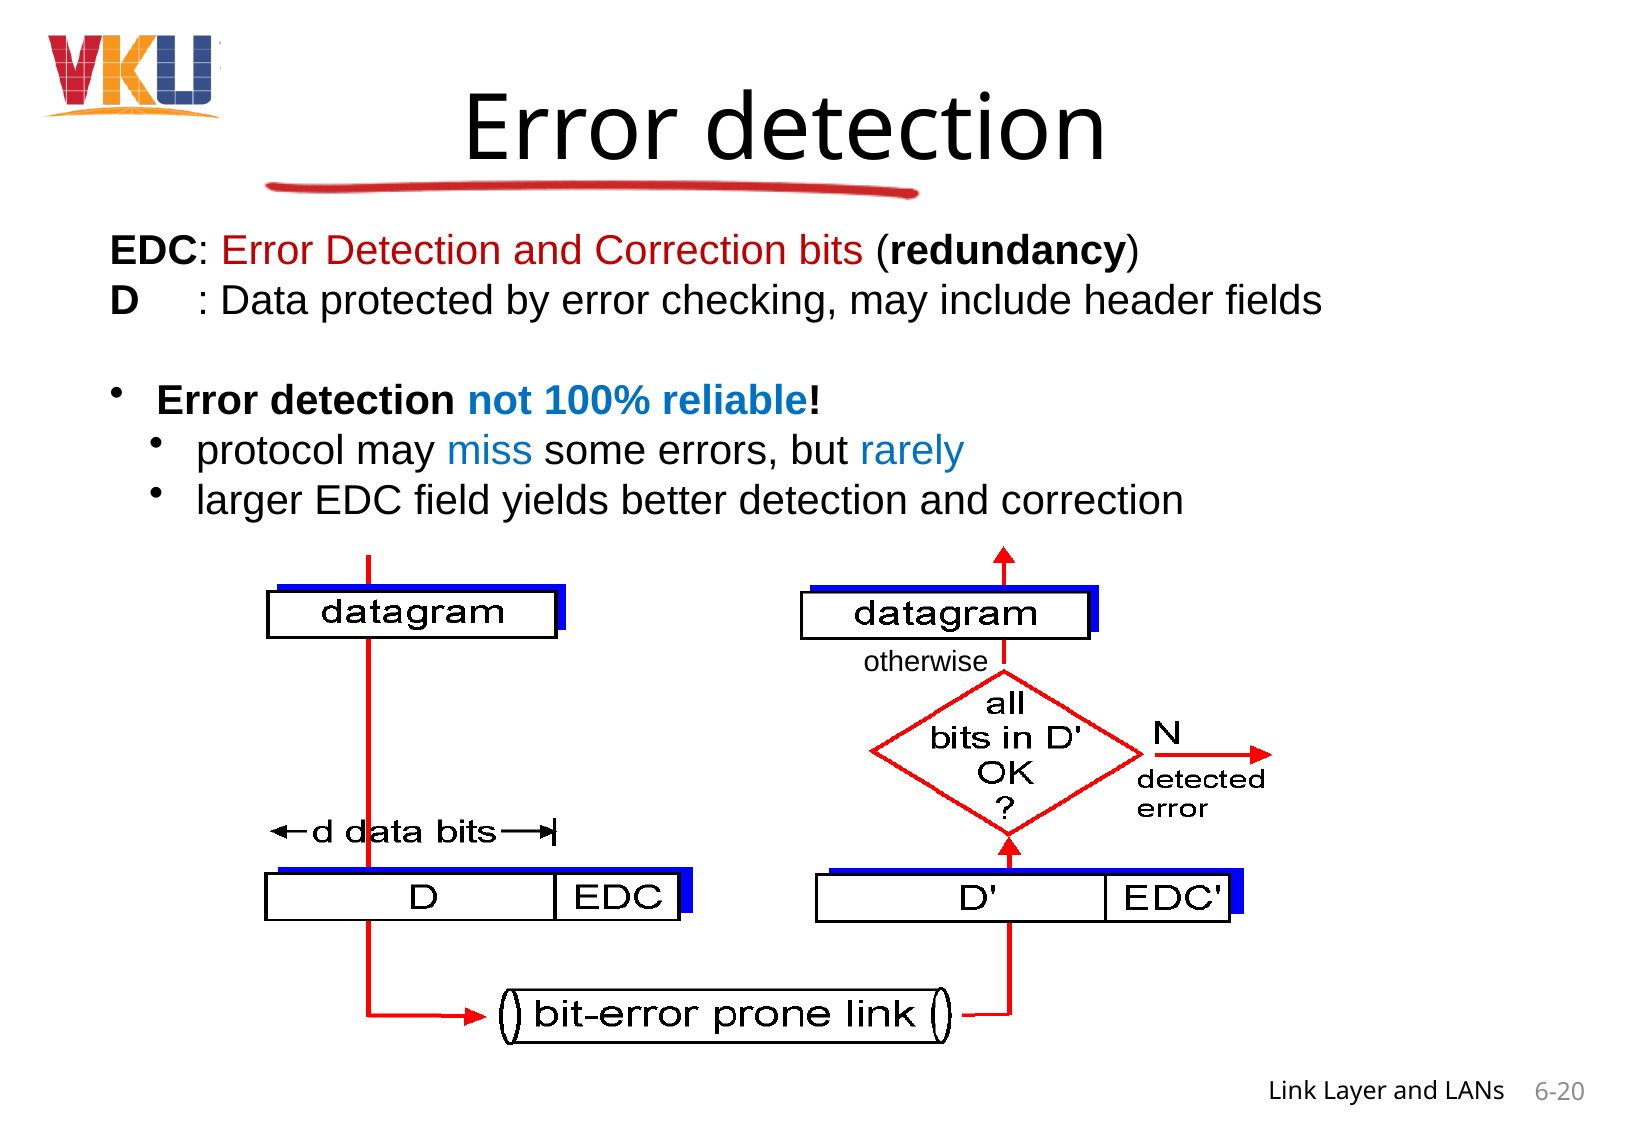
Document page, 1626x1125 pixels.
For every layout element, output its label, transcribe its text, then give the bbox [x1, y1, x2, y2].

title Error detection [94, 40, 1476, 207]
slide_number 6-20 [1502, 1069, 1601, 1115]
footer Link Layer and LANs [1133, 1069, 1520, 1110]
picture [263, 544, 1272, 1056]
picture [261, 175, 927, 206]
text_box EDC: Error Detection and Correction bits (redundancy) D : Data protected by error checking, may include header fields Error detection not 100% reliable! protocol may miss some errors, but rarely larger EDC field yields better detection and correction [94, 215, 1576, 531]
picture [32, 21, 228, 129]
